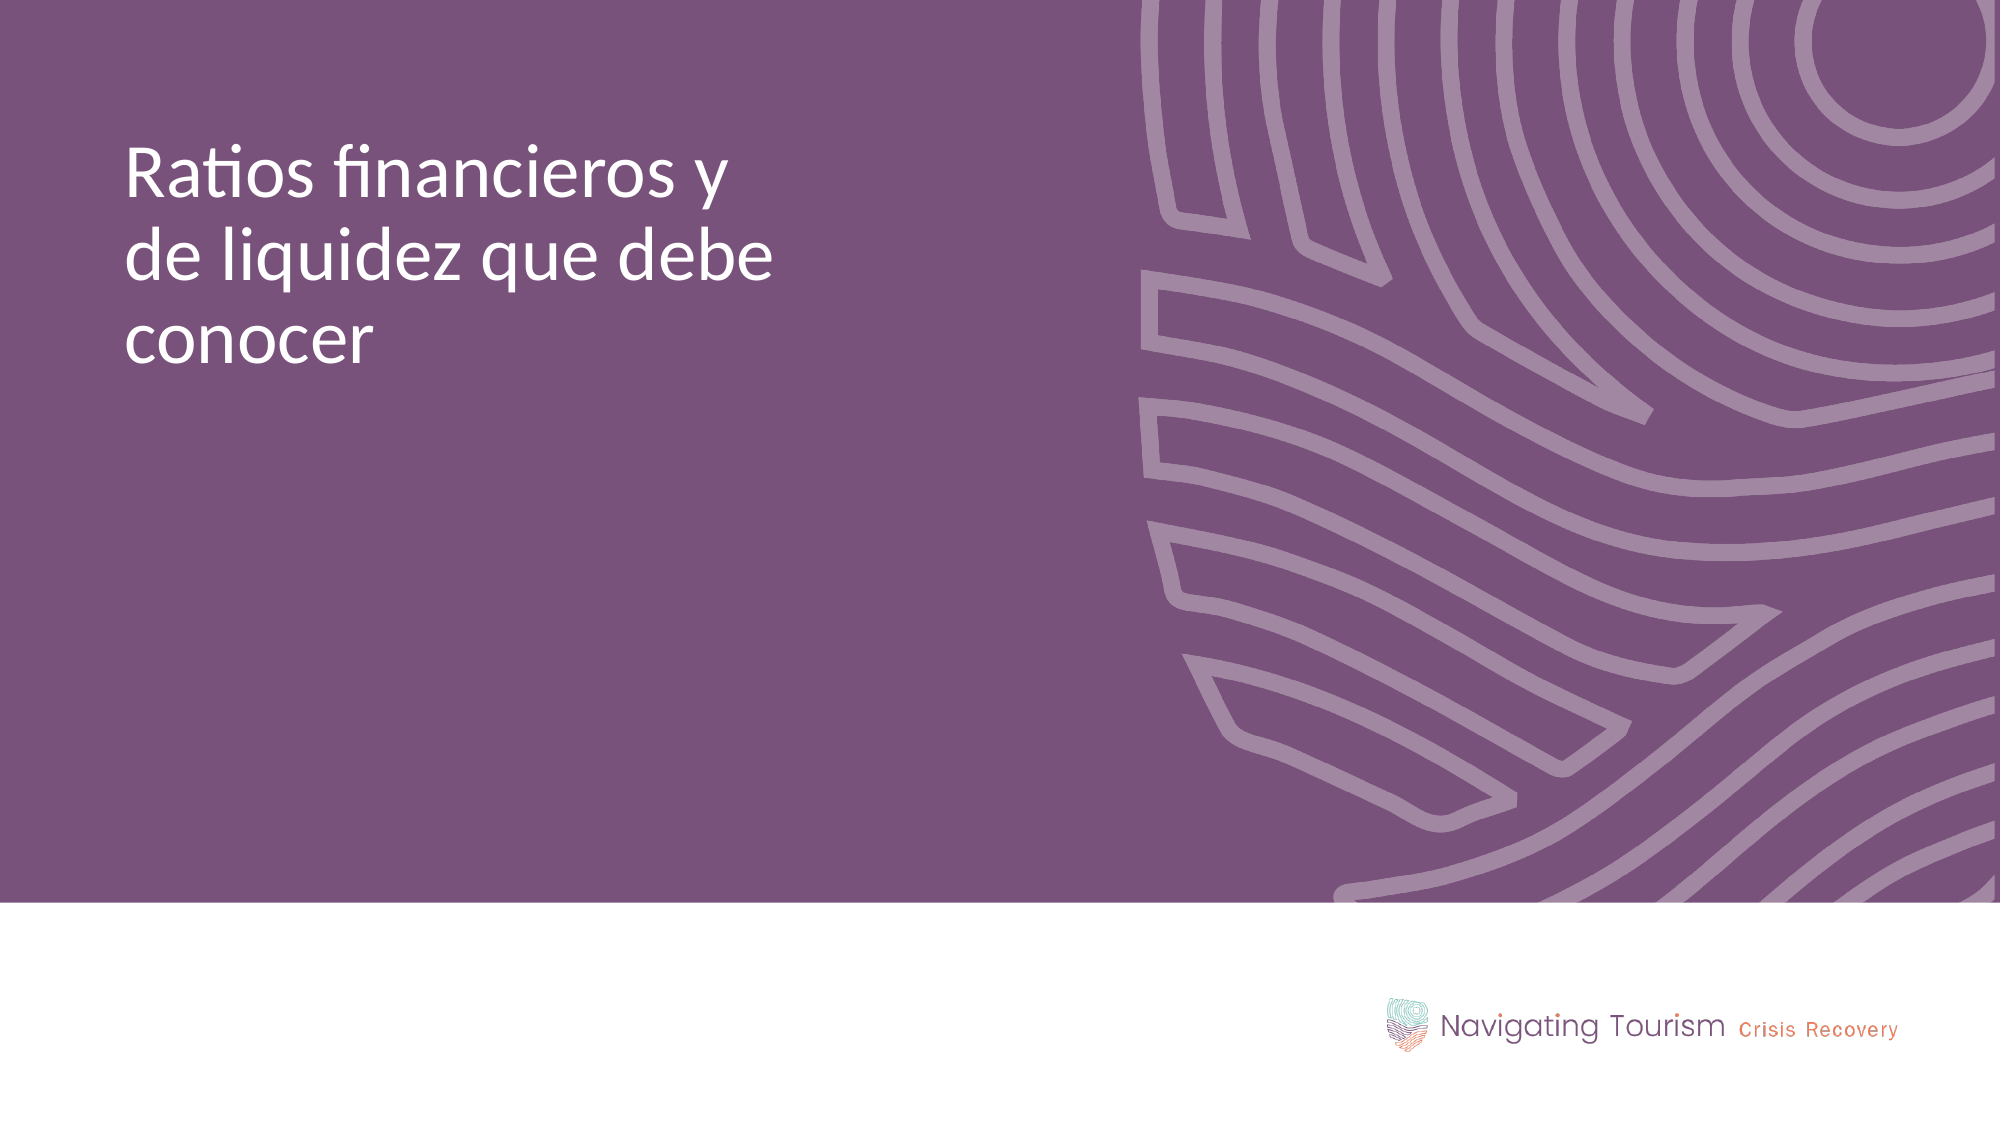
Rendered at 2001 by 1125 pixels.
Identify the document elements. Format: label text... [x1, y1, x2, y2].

list Ratios financieros y de liquidez que debe conocer [109, 123, 820, 394]
picture [1387, 993, 1433, 1056]
picture [1434, 1000, 1899, 1050]
picture [1138, 0, 1995, 903]
